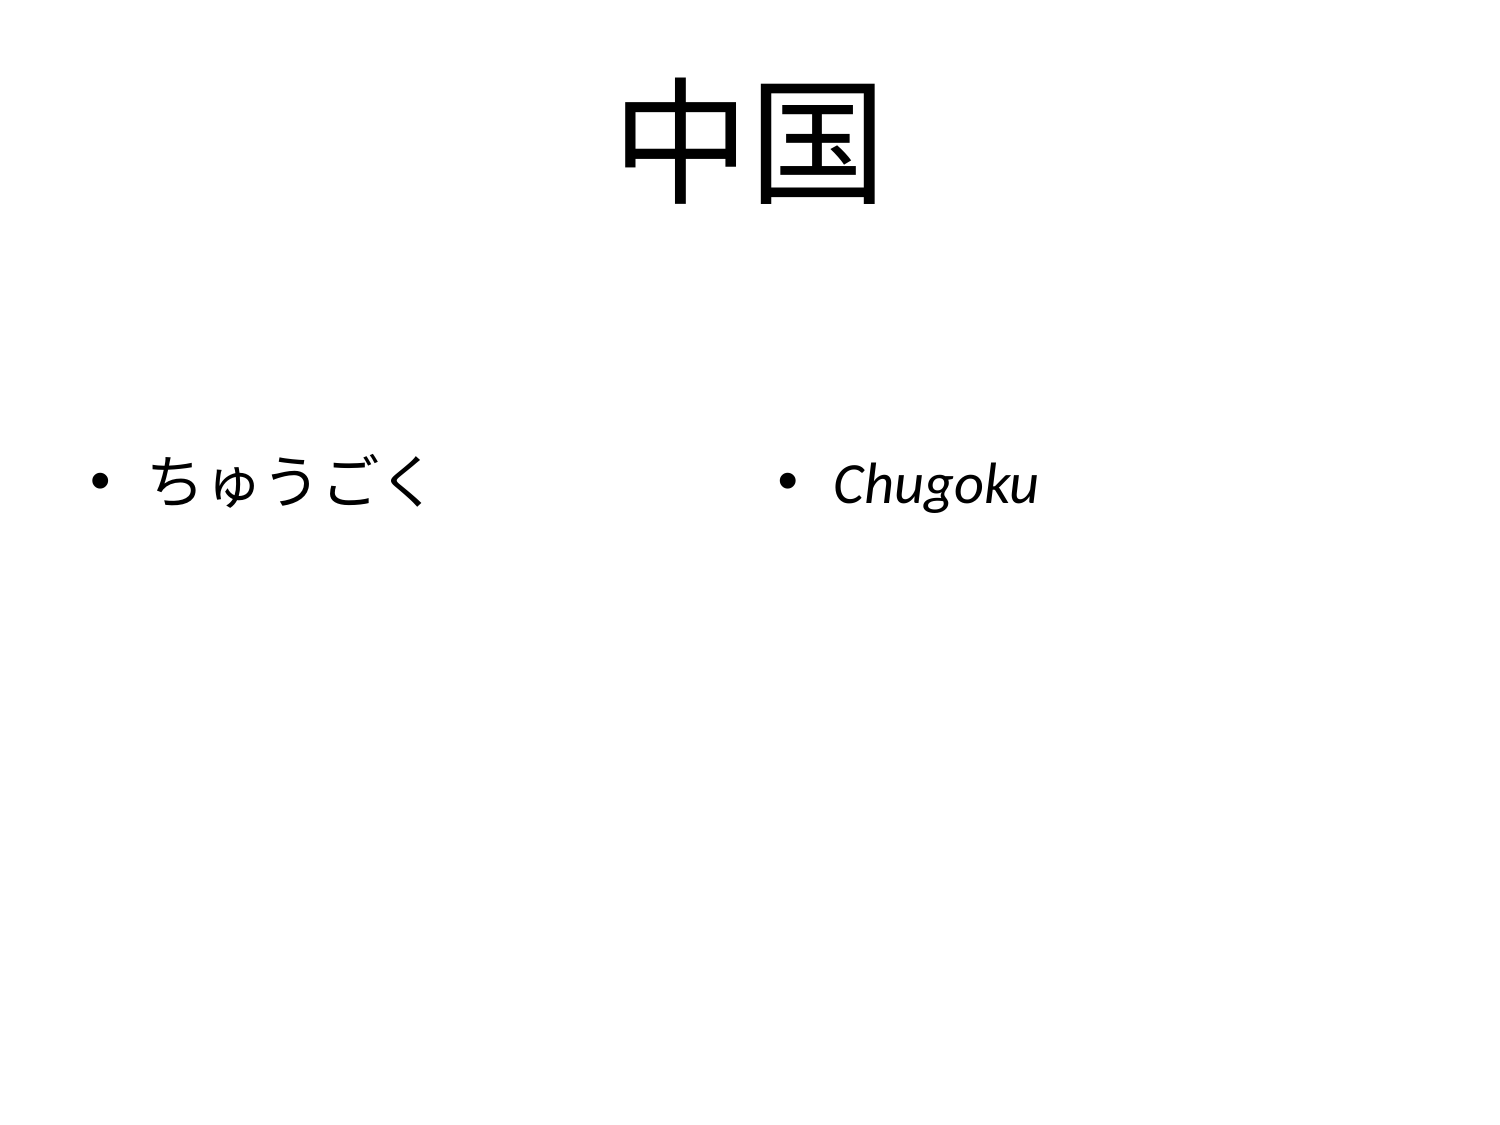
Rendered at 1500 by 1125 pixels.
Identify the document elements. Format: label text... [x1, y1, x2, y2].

title 中国 [74, 44, 1426, 233]
list ちゅうごく [74, 437, 738, 1006]
list Chugoku [762, 437, 1426, 1006]
